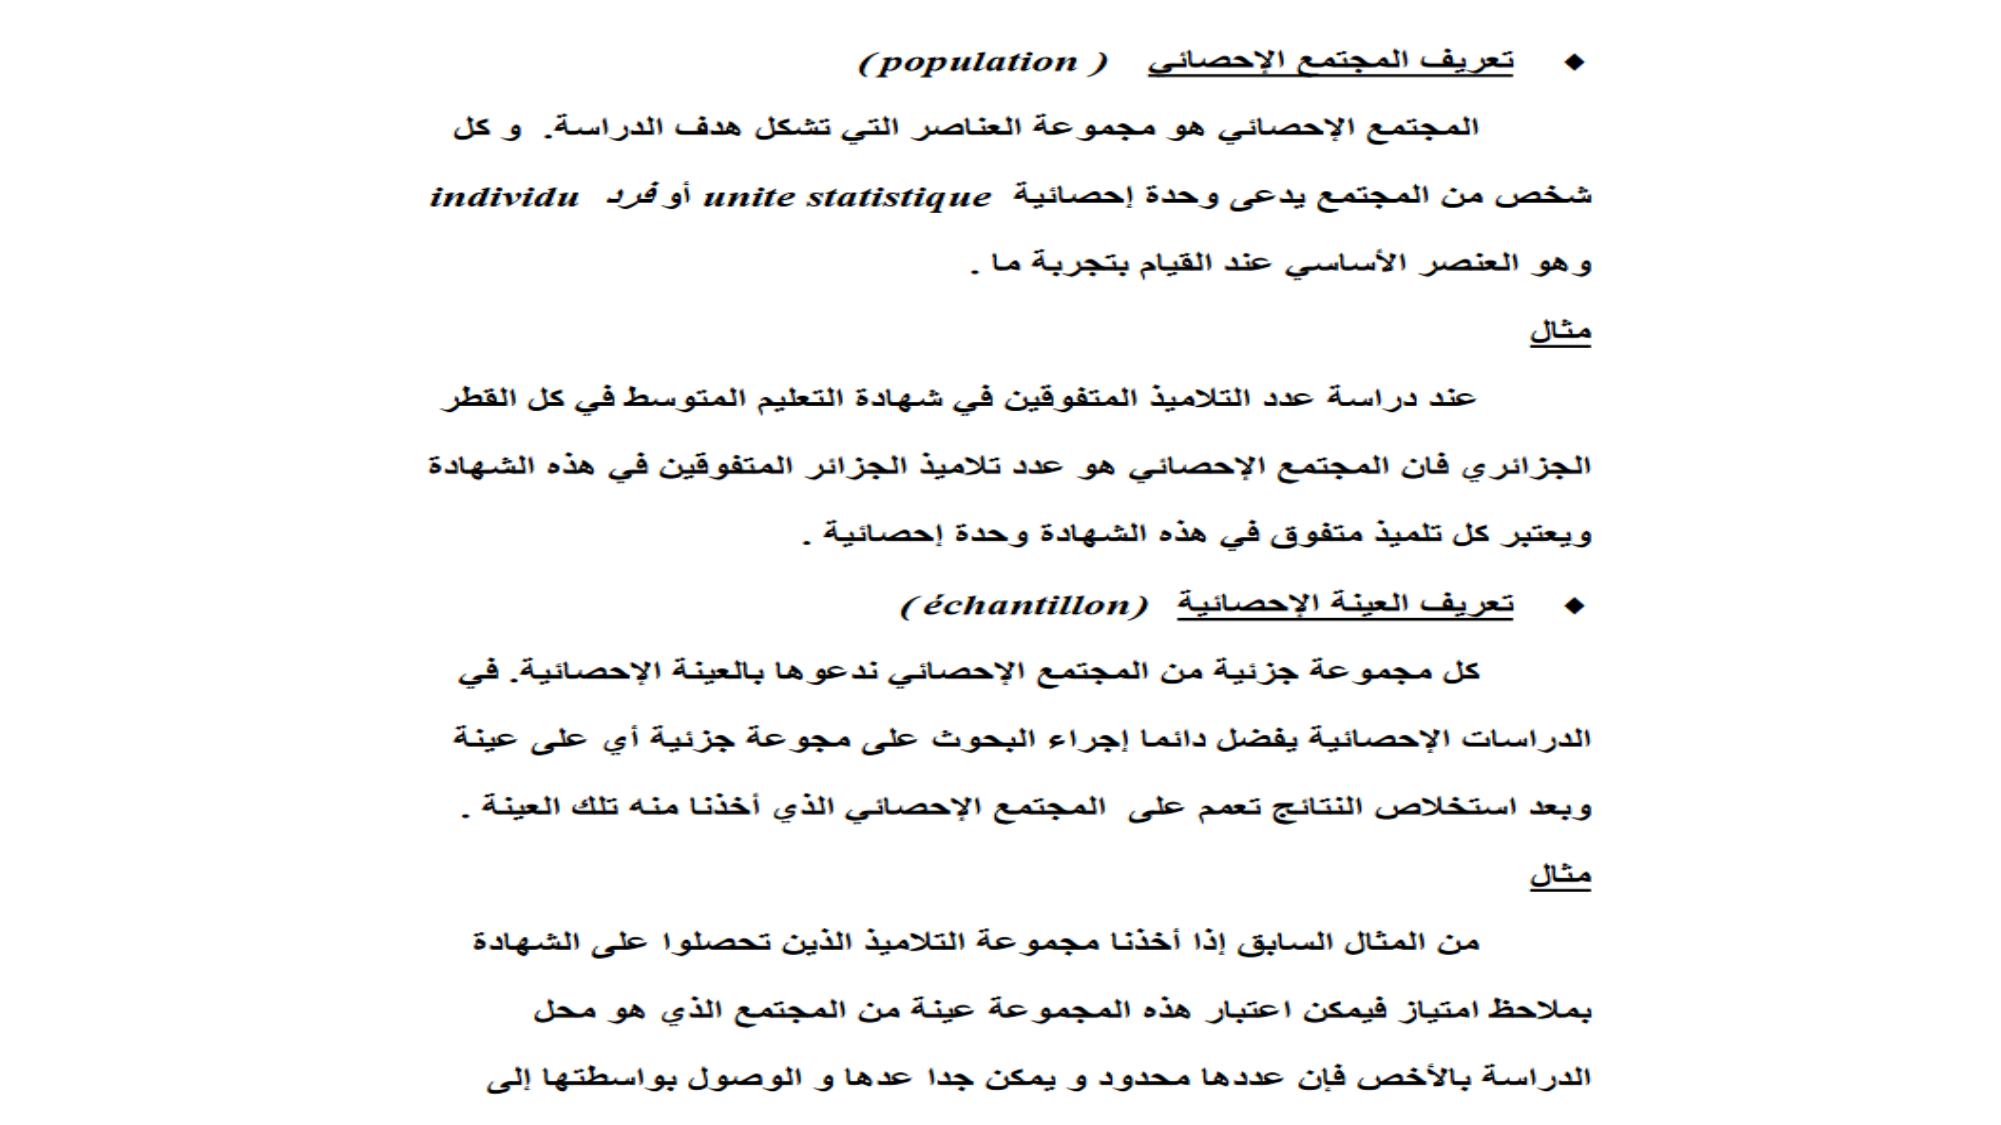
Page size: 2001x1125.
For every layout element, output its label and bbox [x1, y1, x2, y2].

picture [370, 36, 1651, 1125]
